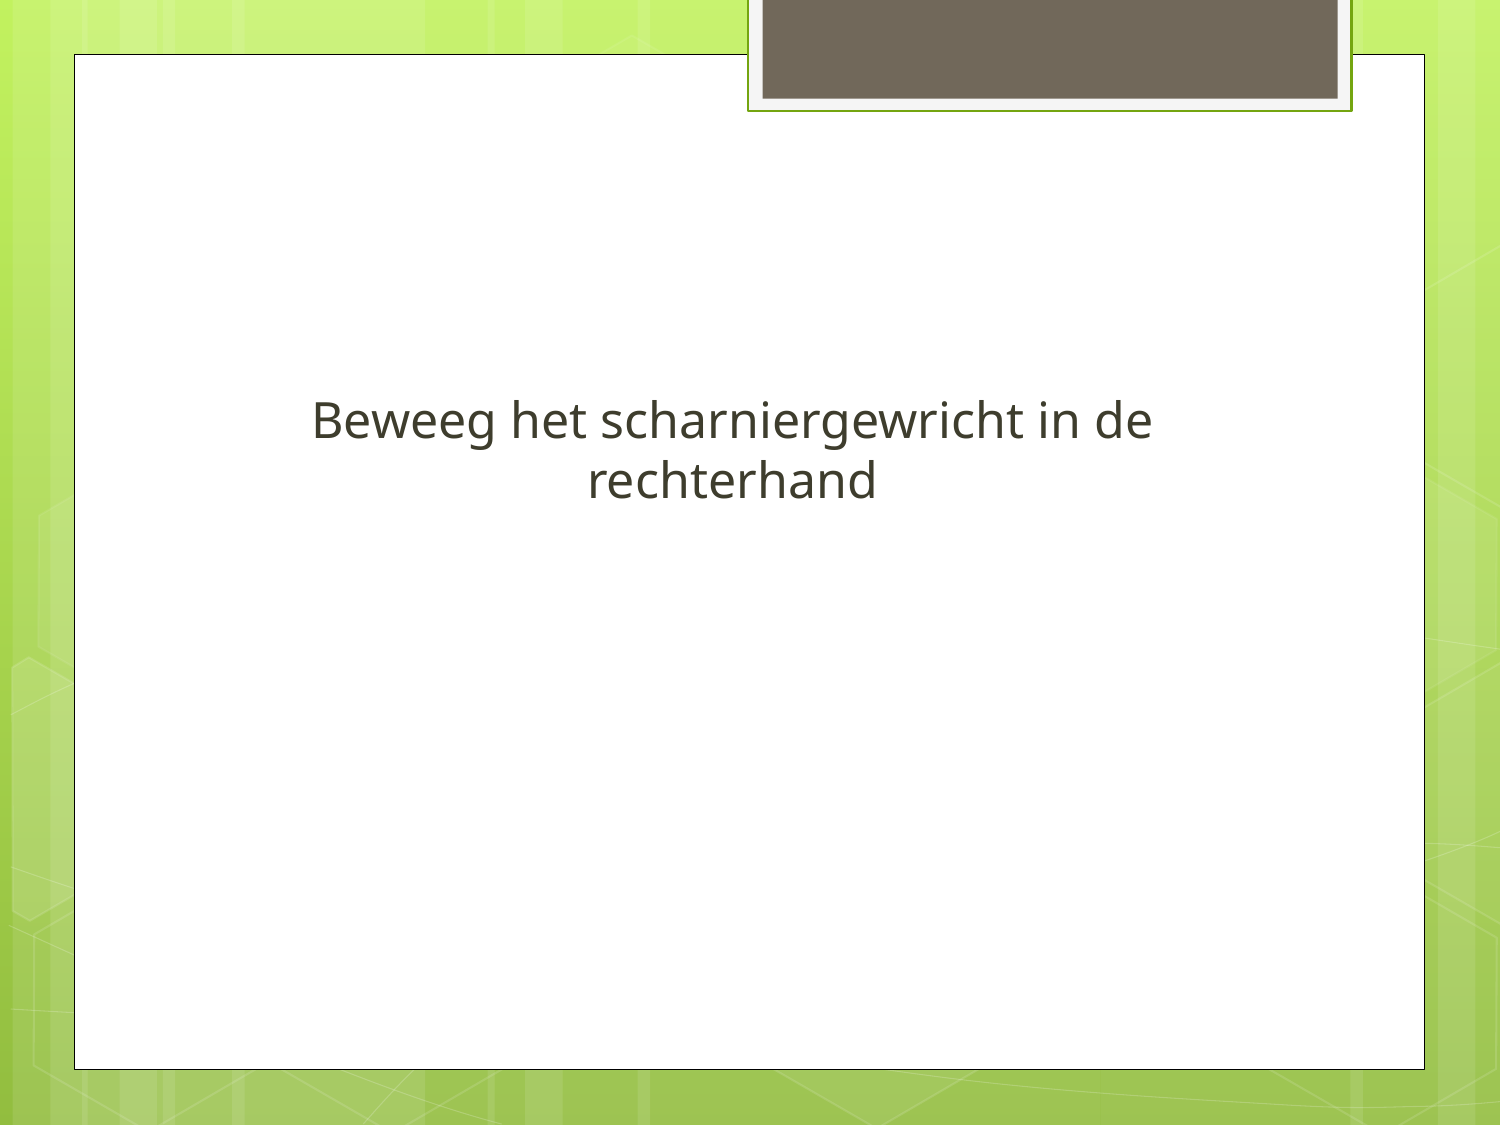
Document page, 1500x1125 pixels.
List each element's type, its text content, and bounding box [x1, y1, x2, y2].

list Beweeg het scharniergewricht in de rechterhand [171, 381, 1283, 957]
